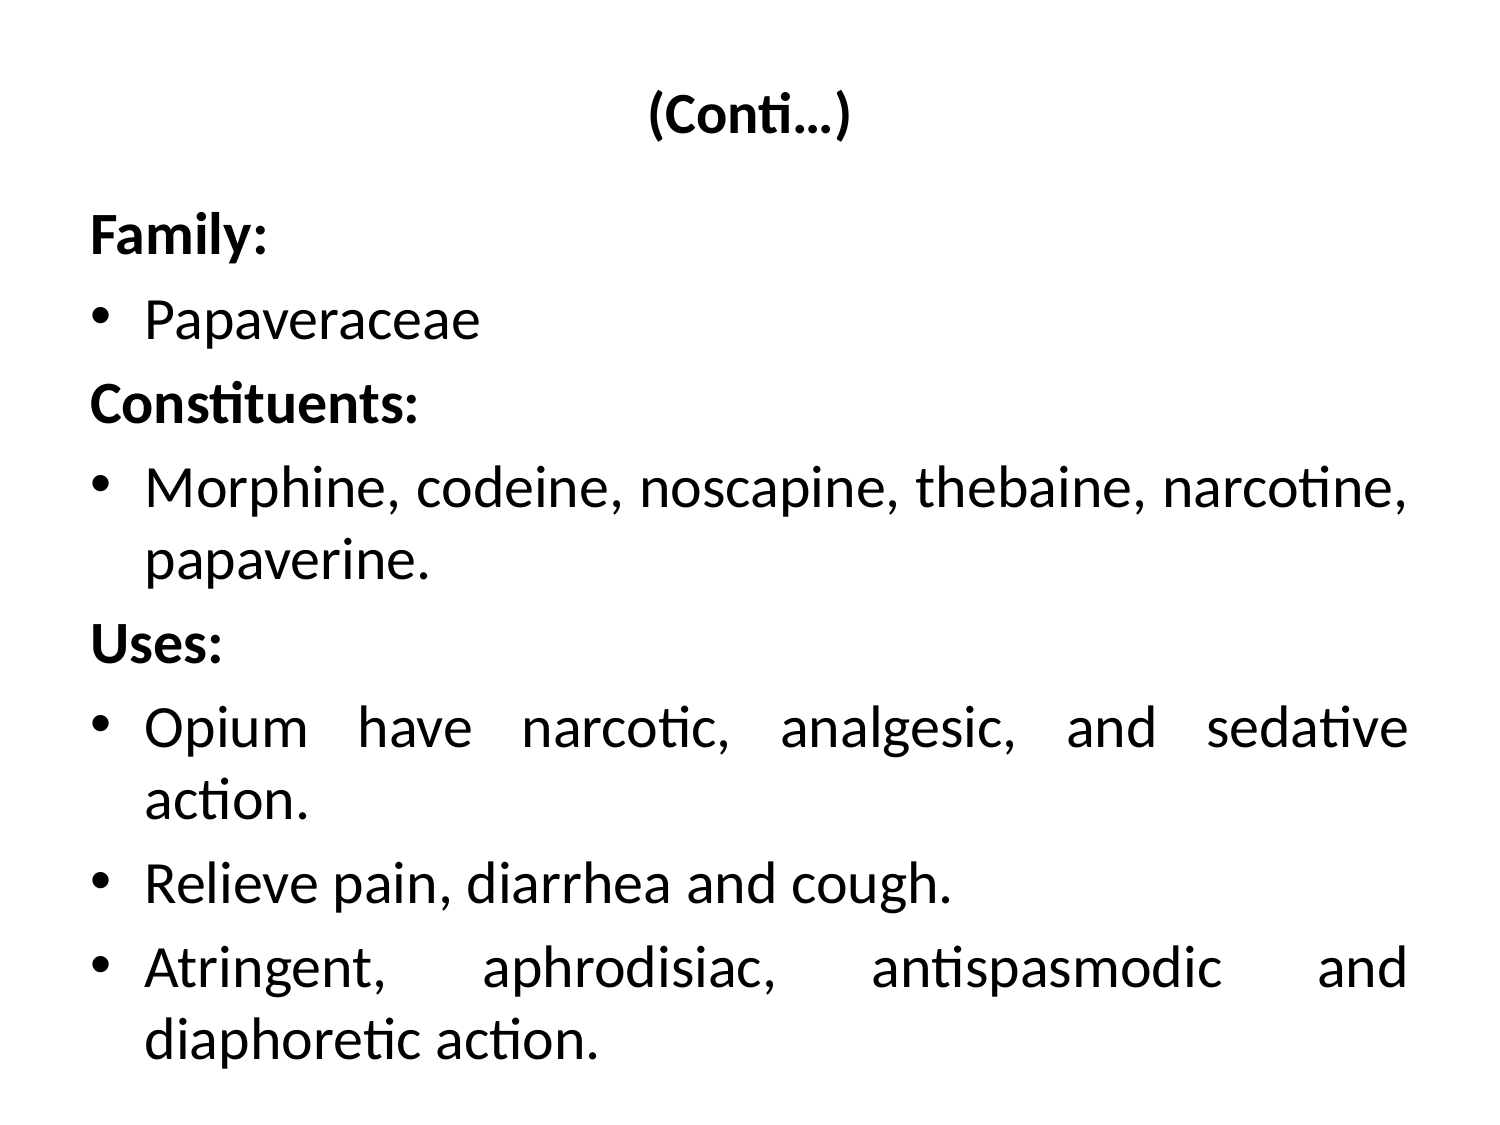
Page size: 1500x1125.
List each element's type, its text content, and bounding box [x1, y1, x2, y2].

list Family: Papaveraceae Constituents: Morphine, codeine, noscapine, thebaine, narcotine, papaverine. Uses: Opium have narcotic, analgesic, and sedative action. Relieve pain, diarrhea and cough. Atringent, aphrodisiac, antispasmodic and diaphoretic action. [75, 187, 1425, 1088]
title (Conti…) [75, 45, 1425, 175]
